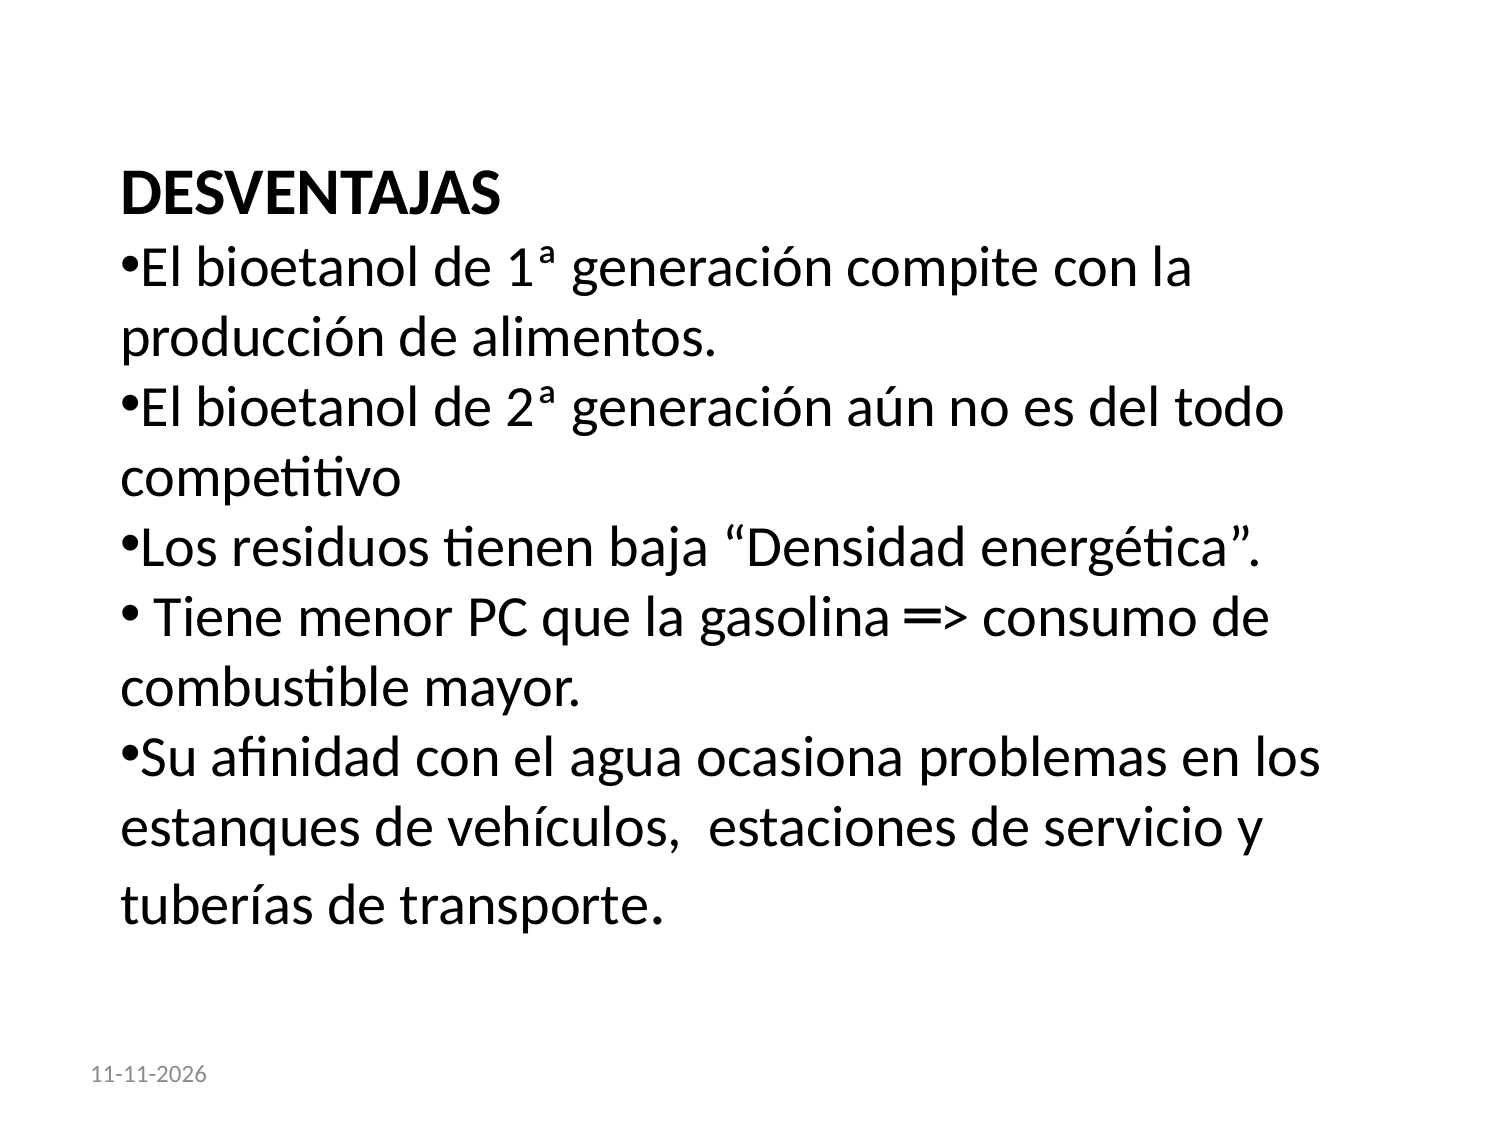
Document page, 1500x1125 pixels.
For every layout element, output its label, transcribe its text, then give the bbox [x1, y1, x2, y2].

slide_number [75, 1042, 425, 1103]
text_box DESVENTAJAS El bioetanol de 1ª generación compite con la producción de alimentos. El bioetanol de 2ª generación aún no es del todo competitivo Los residuos tienen baja “Densidad energética”. Tiene menor PC que la gasolina ═> consumo de combustible mayor. Su afinidad con el agua ocasiona problemas en los estanques de vehículos, estaciones de servicio y tuberías de transporte. [105, 140, 1442, 946]
